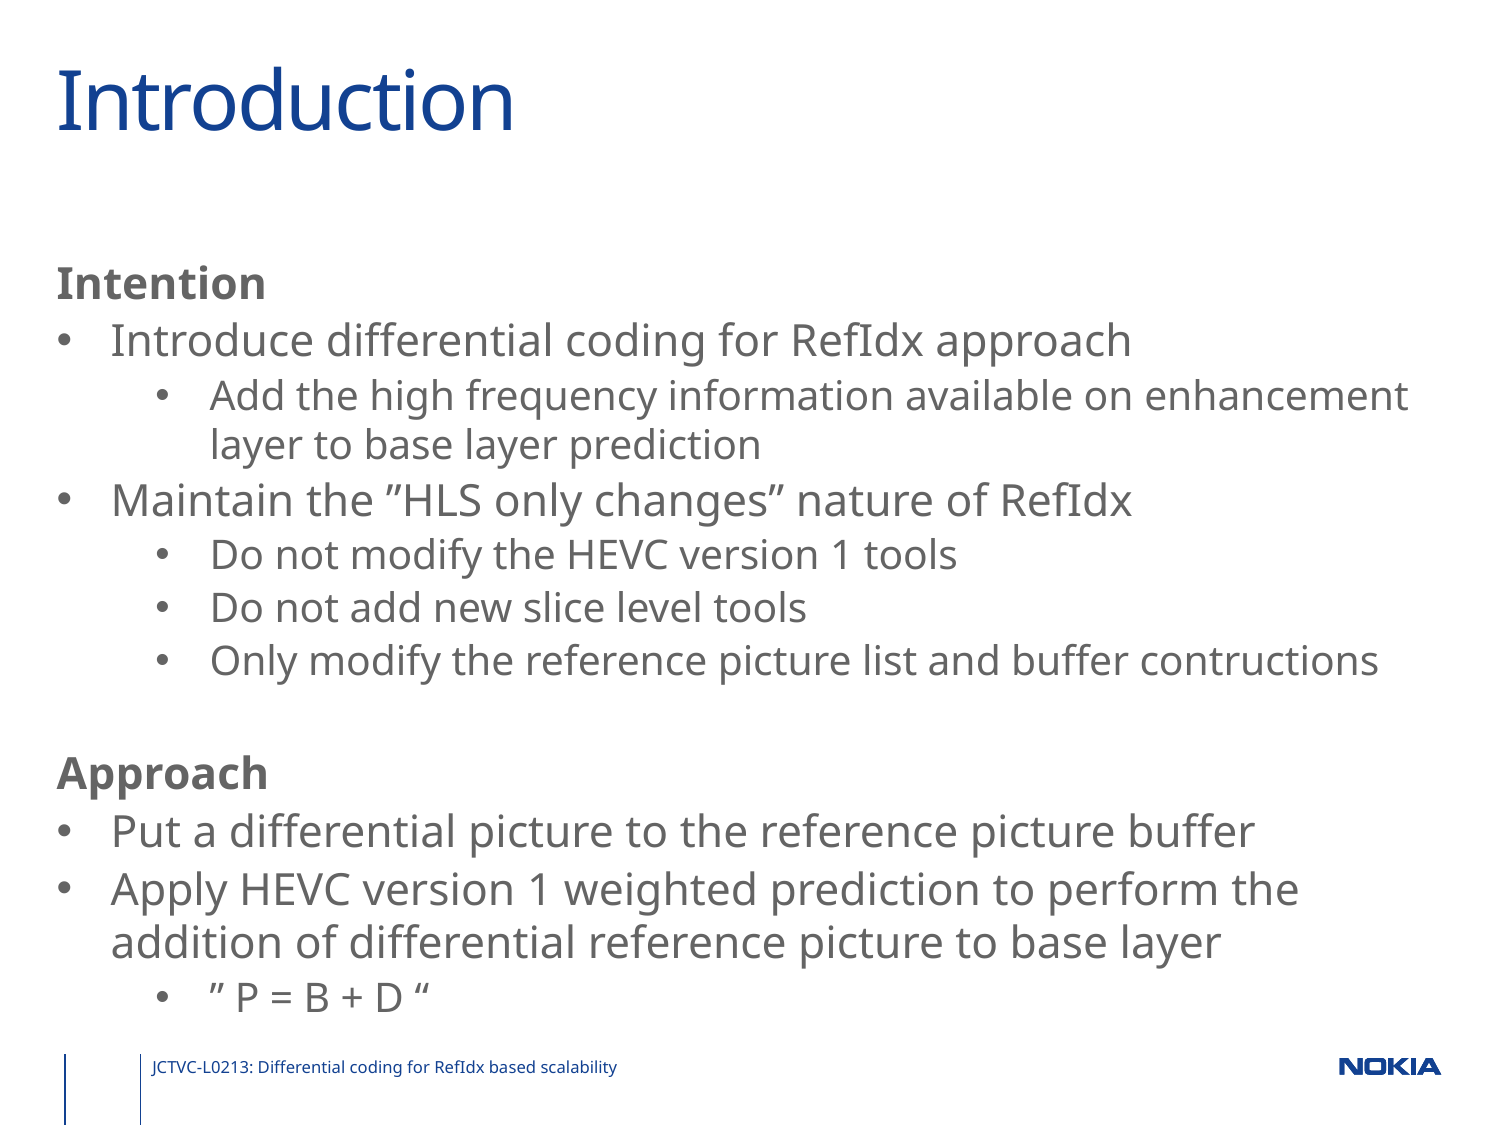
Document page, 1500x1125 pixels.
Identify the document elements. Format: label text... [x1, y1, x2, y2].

list Intention Introduce differential coding for RefIdx approach Add the high frequency information available on enhancement layer to base layer prediction Maintain the ”HLS only changes” nature of RefIdx Do not modify the HEVC version 1 tools Do not add new slice level tools Only modify the reference picture list and buffer contructions Approach Put a differential picture to the reference picture buffer Apply HEVC version 1 weighted prediction to perform the addition of differential reference picture to base layer ” P = B + D “ [56, 254, 1436, 1032]
footer JCTVC-L0213: Differential coding for RefIdx based scalability [152, 1057, 1231, 1079]
title Introduction [56, 47, 1433, 149]
